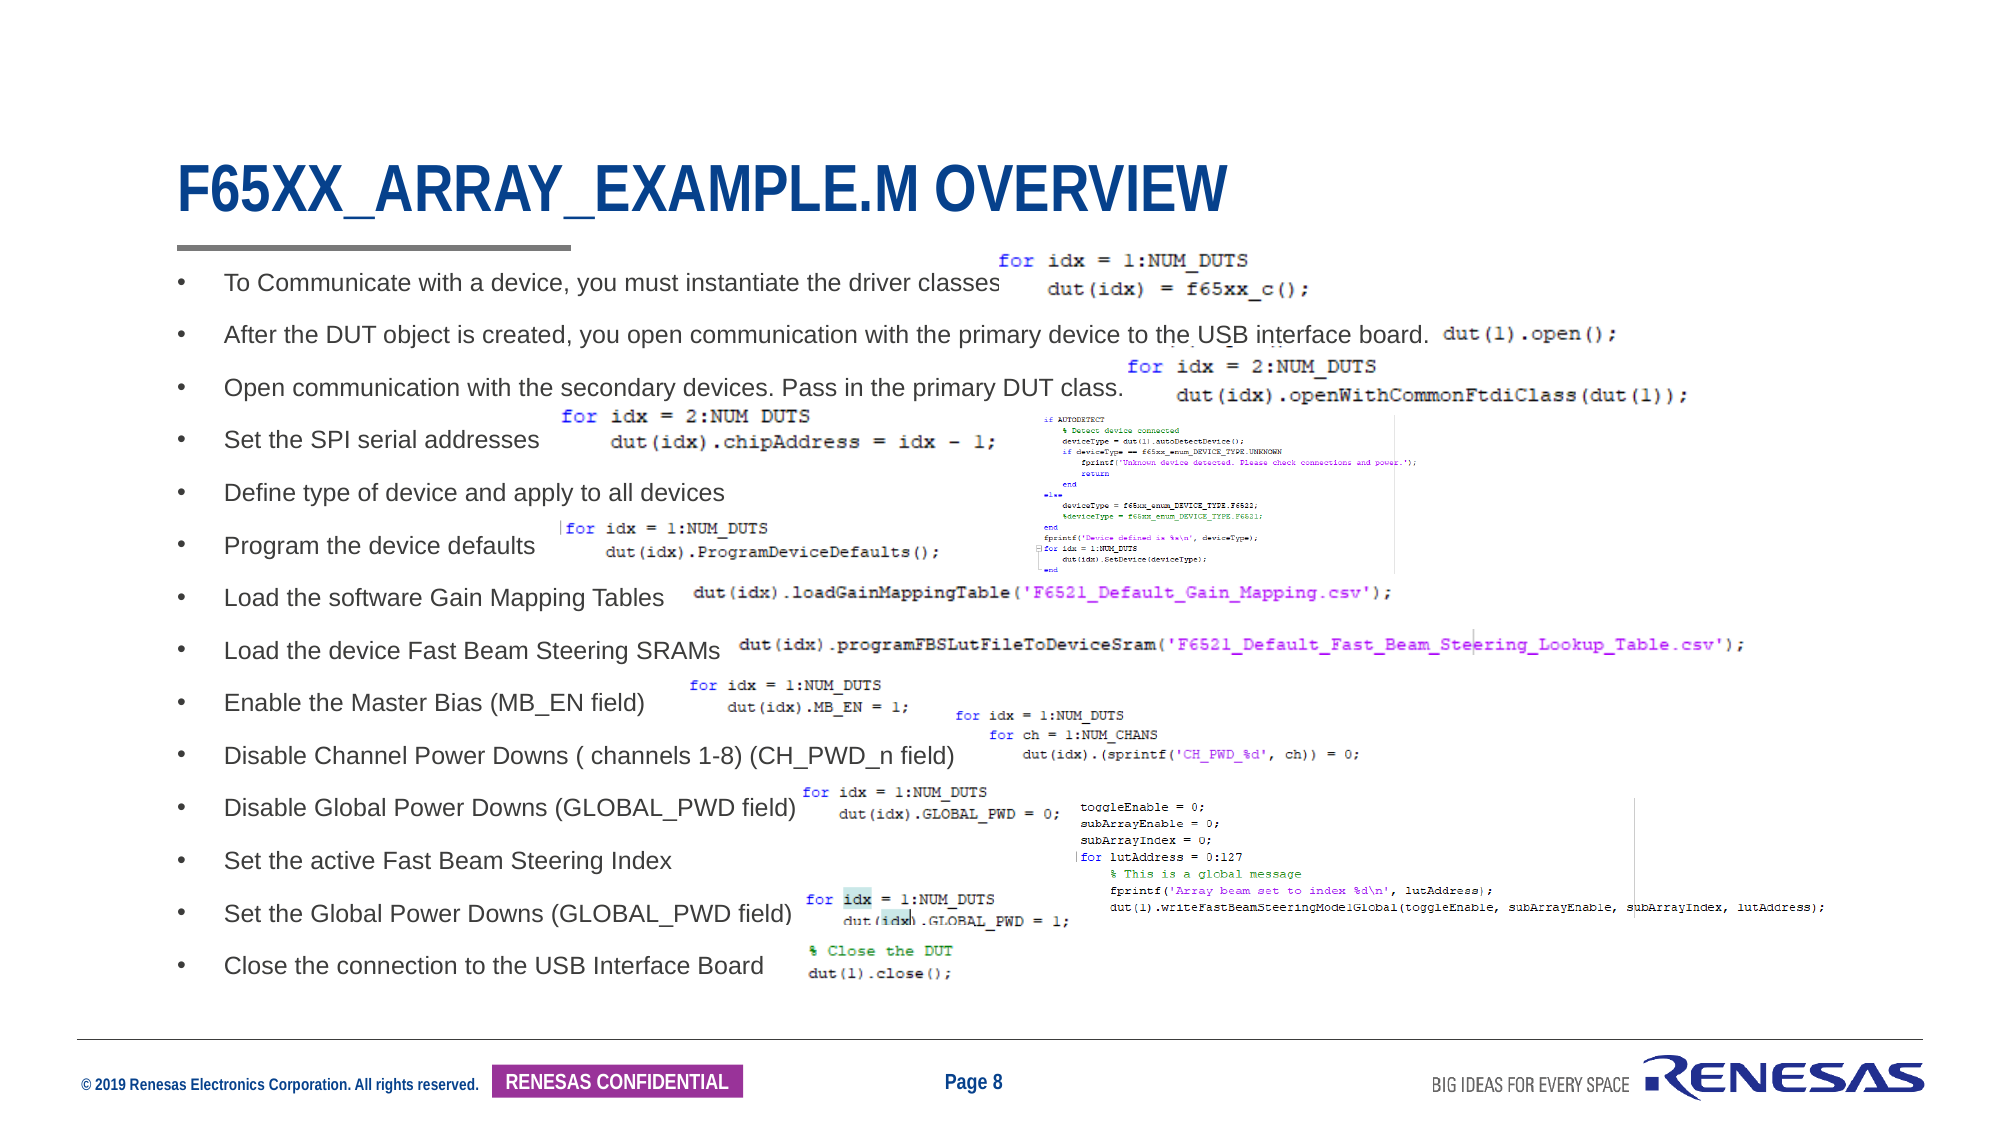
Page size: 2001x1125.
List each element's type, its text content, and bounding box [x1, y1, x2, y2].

picture [1425, 1049, 1933, 1106]
picture [780, 798, 1827, 995]
picture [803, 785, 1064, 826]
picture [555, 402, 1001, 454]
title f65xx_Array_Example.m overview [177, 151, 1654, 227]
picture [688, 585, 1398, 608]
picture [1128, 319, 1717, 411]
picture [733, 628, 1753, 655]
picture [1033, 415, 1423, 574]
picture [954, 709, 1363, 765]
picture [999, 244, 1318, 304]
picture [560, 518, 946, 565]
list To Communicate with a device, you must instantiate the driver classes. After the DUT object is created, you open communication with the primary device to the USB interface board. Open communication with the secondary devices. Pass in the primary DUT class. Set the SPI serial addresses Define type of device and apply to all devices Program the device defaults Load the software Gain Mapping Tables Load the device Fast Beam Steering SRAMs Enable the Master Bias (MB_EN field) Disable Channel Power Downs ( channels 1-8) (CH_PWD_n field) Disable Global Power Downs (GLOBAL_PWD field) Set the active Fast Beam Steering Index Set the Global Power Downs (GLOBAL_PWD field) Close the connection to the USB Interface Board [177, 260, 1654, 1054]
picture [688, 678, 913, 719]
slide_number Page 8 [944, 1067, 1056, 1095]
